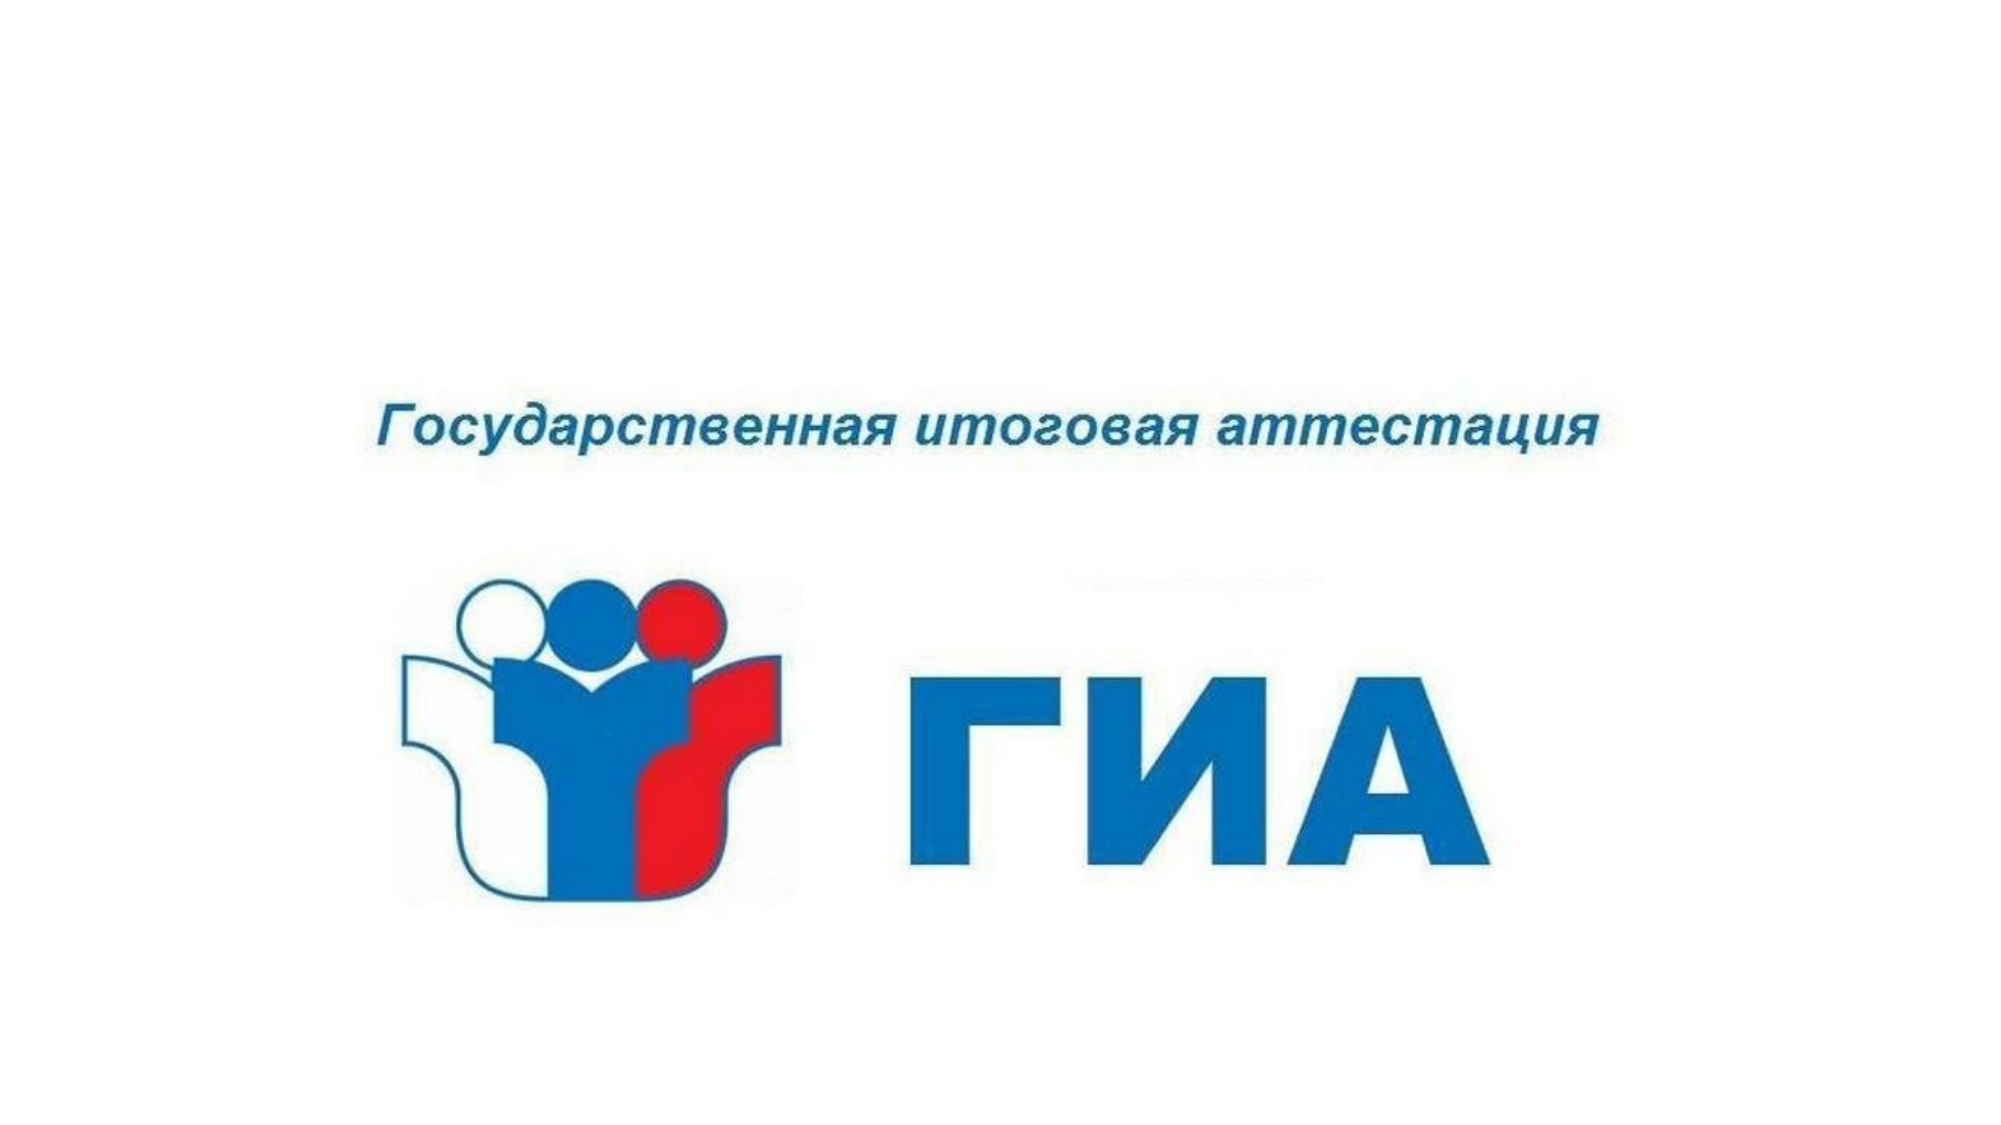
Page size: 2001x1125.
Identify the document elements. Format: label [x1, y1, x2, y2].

picture [355, 375, 1630, 934]
